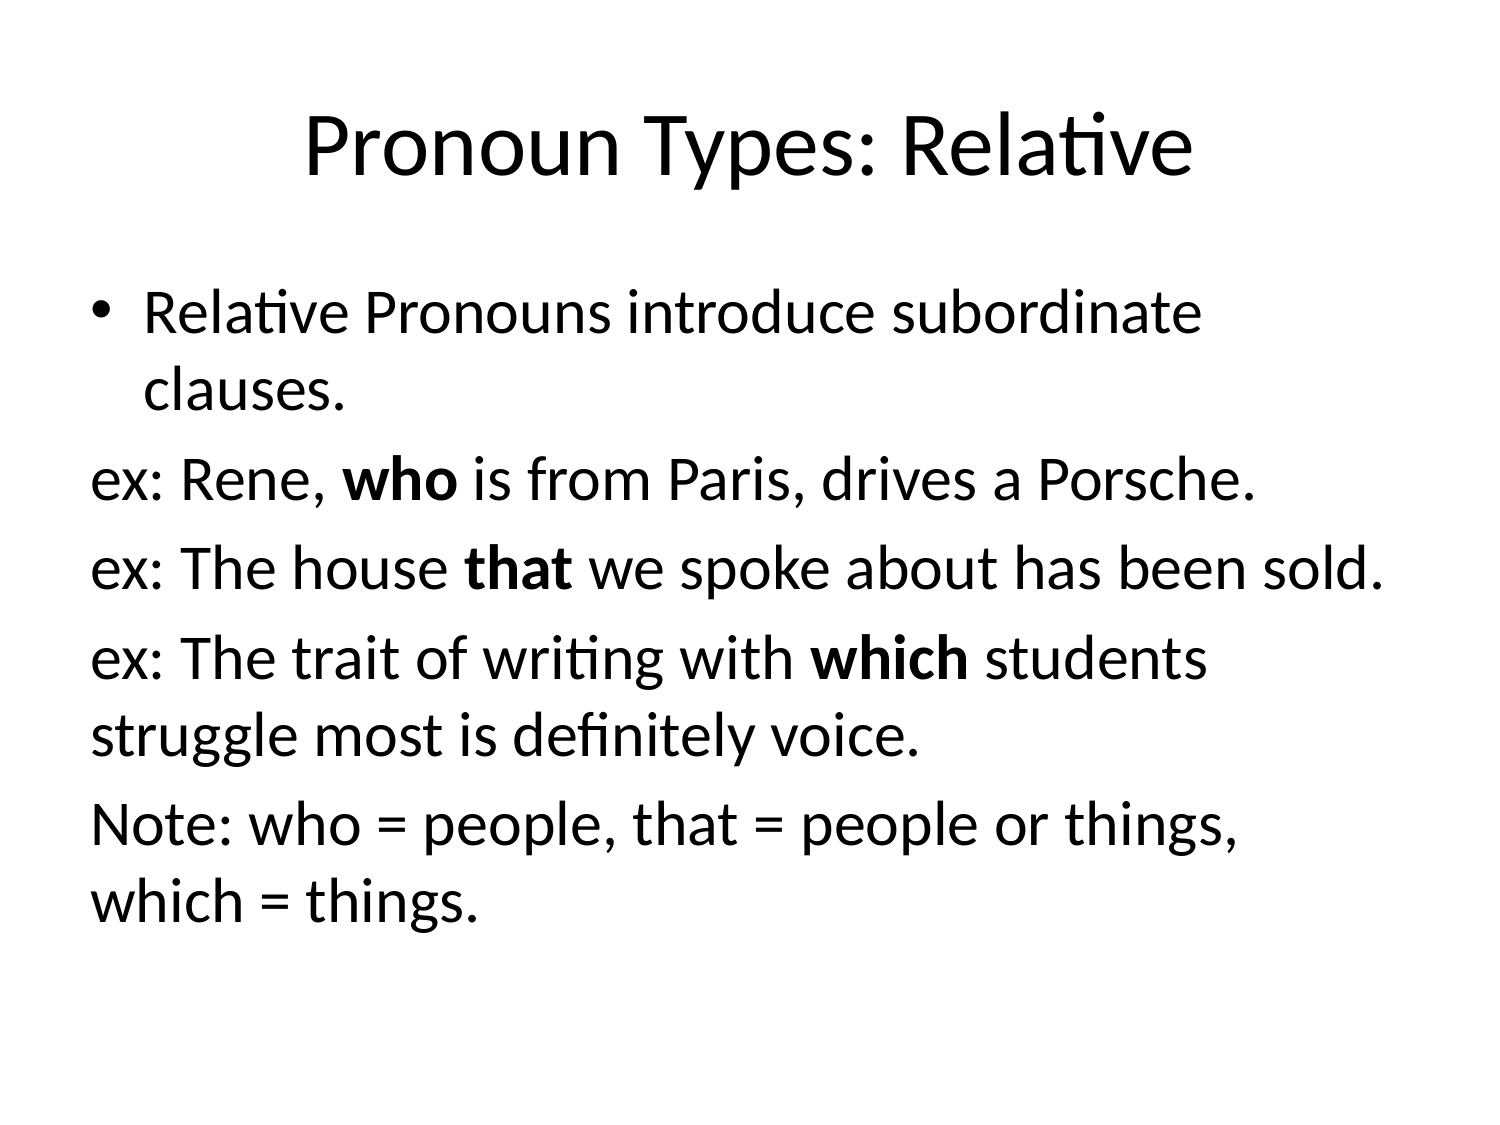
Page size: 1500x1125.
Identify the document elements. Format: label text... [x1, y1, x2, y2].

title Pronoun Types: Relative [75, 45, 1425, 233]
list Relative Pronouns introduce subordinate clauses. ex: Rene, who is from Paris, drives a Porsche. ex: The house that we spoke about has been sold. ex: The trait of writing with which students struggle most is definitely voice. Note: who = people, that = people or things, which = things. [75, 262, 1425, 1005]
